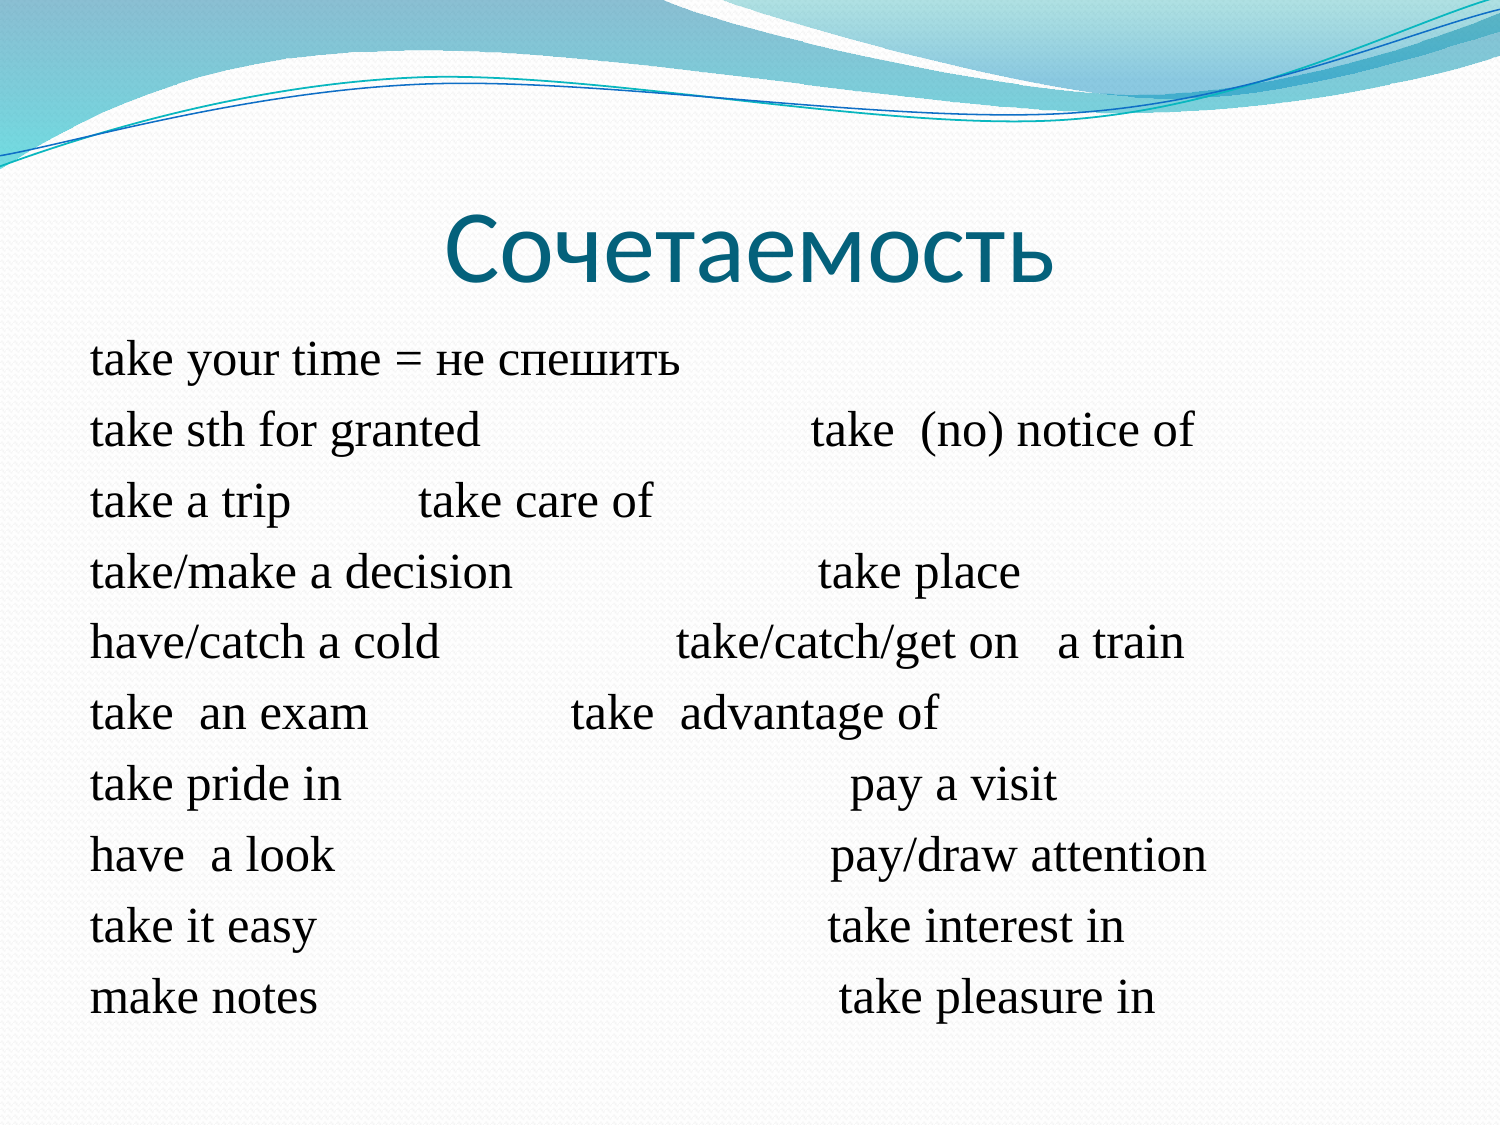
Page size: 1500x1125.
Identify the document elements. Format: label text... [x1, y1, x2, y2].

title Сочетаемость [75, 115, 1425, 303]
list take your time = не спешить take sth for granted take (no) notice of take a trip take care of take/make a decision take place have/catch a cold take/catch/get on a train take an exam take advantage of take pride in pay a visit have a look pay/draw attention take it easy take interest in make notes take pleasure in [75, 317, 1425, 1038]
